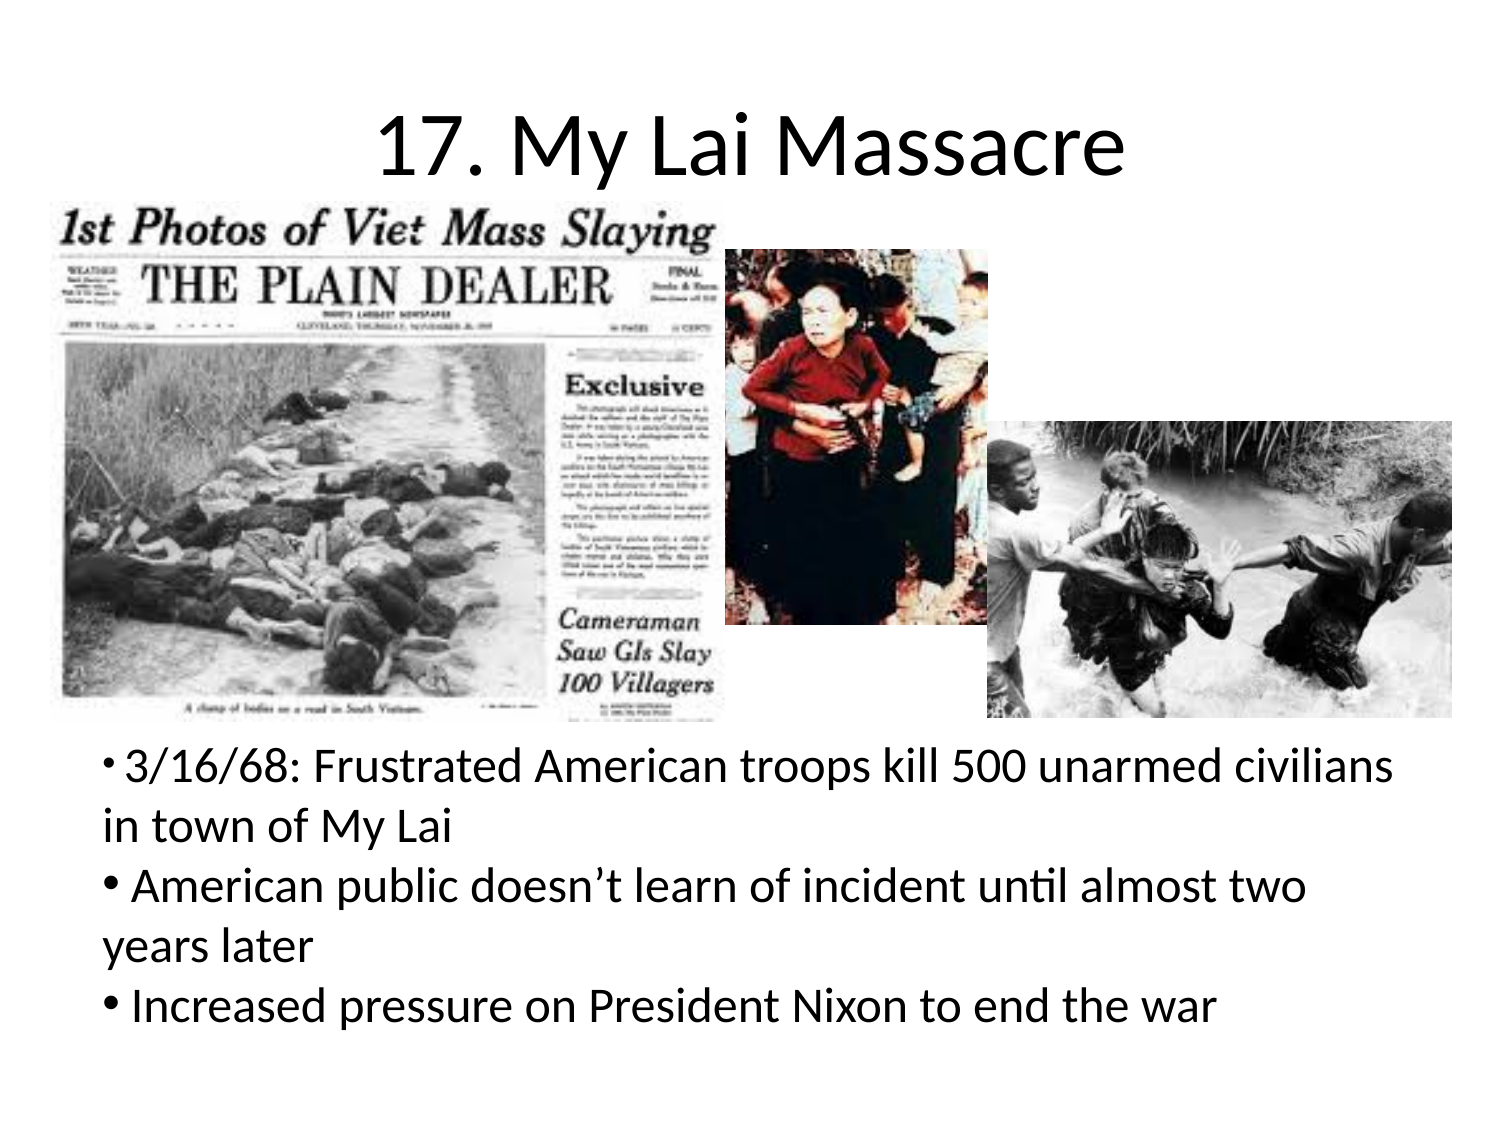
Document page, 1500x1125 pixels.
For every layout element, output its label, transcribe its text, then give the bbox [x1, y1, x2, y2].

picture [49, 201, 726, 722]
text_box 3/16/68: Frustrated American troops kill 500 unarmed civilians in town of My Lai American public doesn’t learn of incident until almost two years later Increased pressure on President Nixon to end the war [87, 724, 1438, 1040]
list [729, 249, 988, 626]
picture [987, 421, 1452, 718]
title 17. My Lai Massacre [75, 45, 1425, 233]
